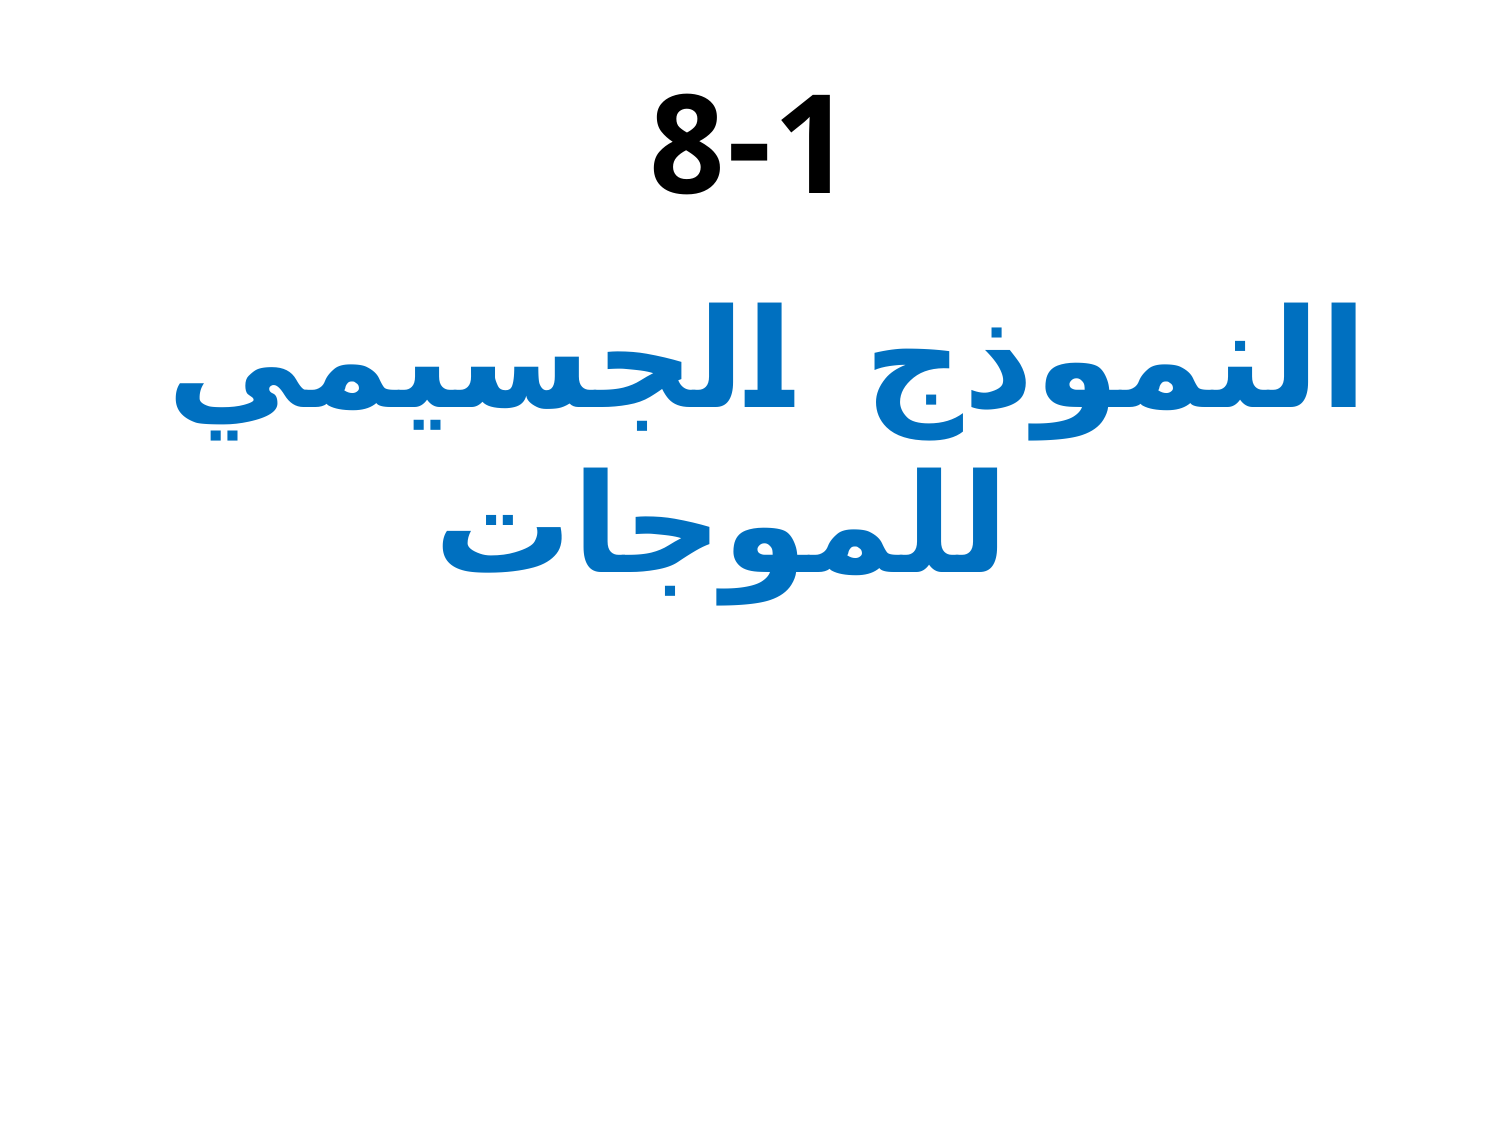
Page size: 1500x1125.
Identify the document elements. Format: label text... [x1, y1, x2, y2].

title 8-1 [75, 45, 1425, 233]
list النموذج الجسيمي للموجات [75, 262, 1425, 1005]
